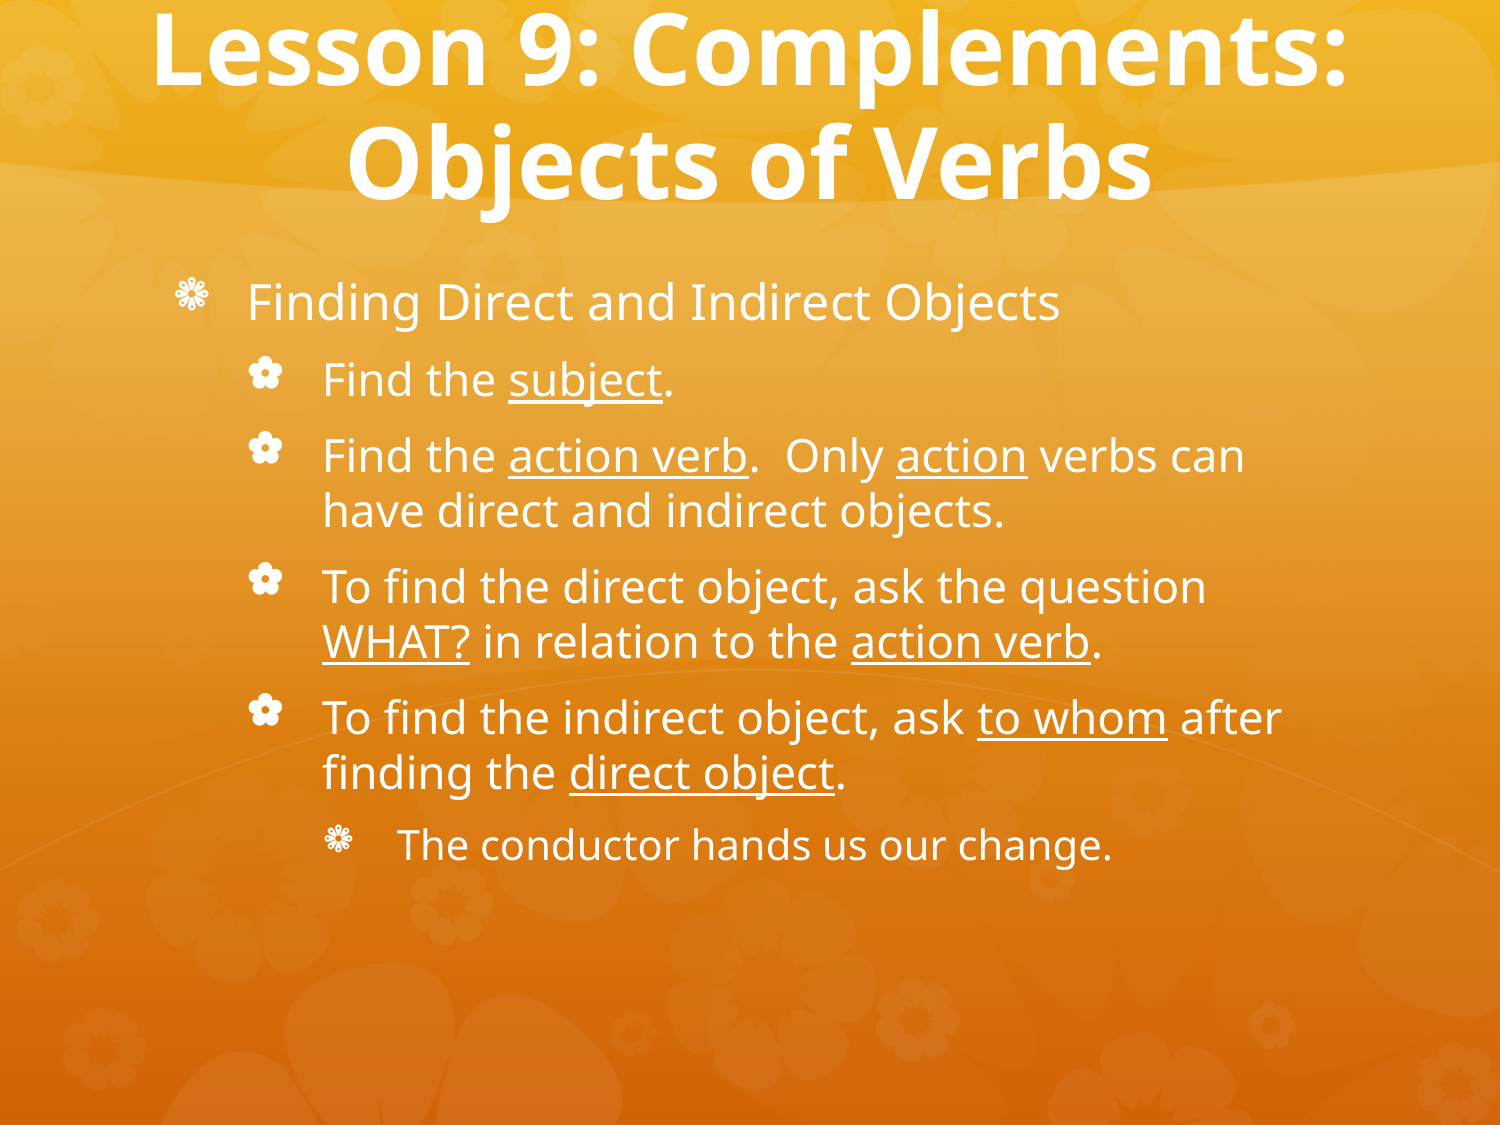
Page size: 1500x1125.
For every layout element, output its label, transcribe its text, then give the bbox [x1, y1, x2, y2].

list Finding Direct and Indirect Objects Find the subject. Find the action verb. Only action verbs can have direct and indirect objects. To find the direct object, ask the question WHAT? in relation to the action verb. To find the indirect object, ask to whom after finding the direct object. The conductor hands us our change. [156, 262, 1344, 967]
title Lesson 9: Complements: Objects of Verbs [127, 14, 1372, 203]
picture [0, 0, 1500, 1125]
